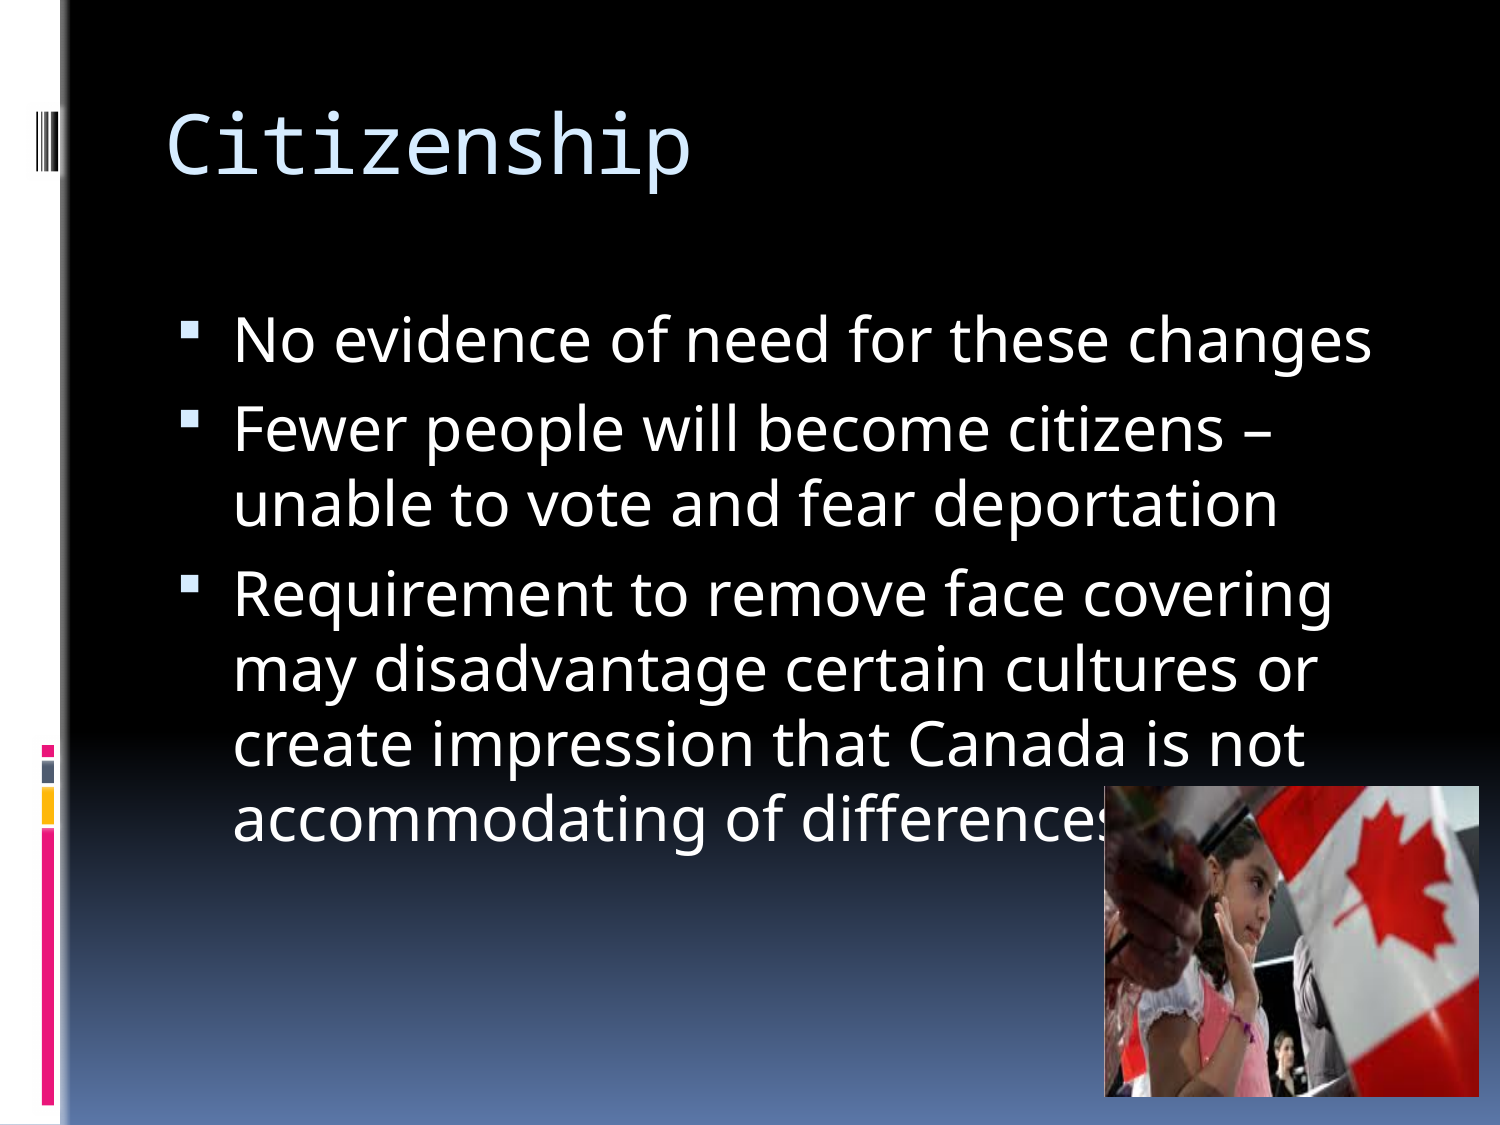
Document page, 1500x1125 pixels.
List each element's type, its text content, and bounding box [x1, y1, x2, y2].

picture [1103, 786, 1480, 1098]
list No evidence of need for these changes Fewer people will become citizens – unable to vote and fear deportation Requirement to remove face covering may disadvantage certain cultures or create impression that Canada is not accommodating of differences [150, 292, 1471, 941]
title Citizenship [150, 83, 1425, 234]
